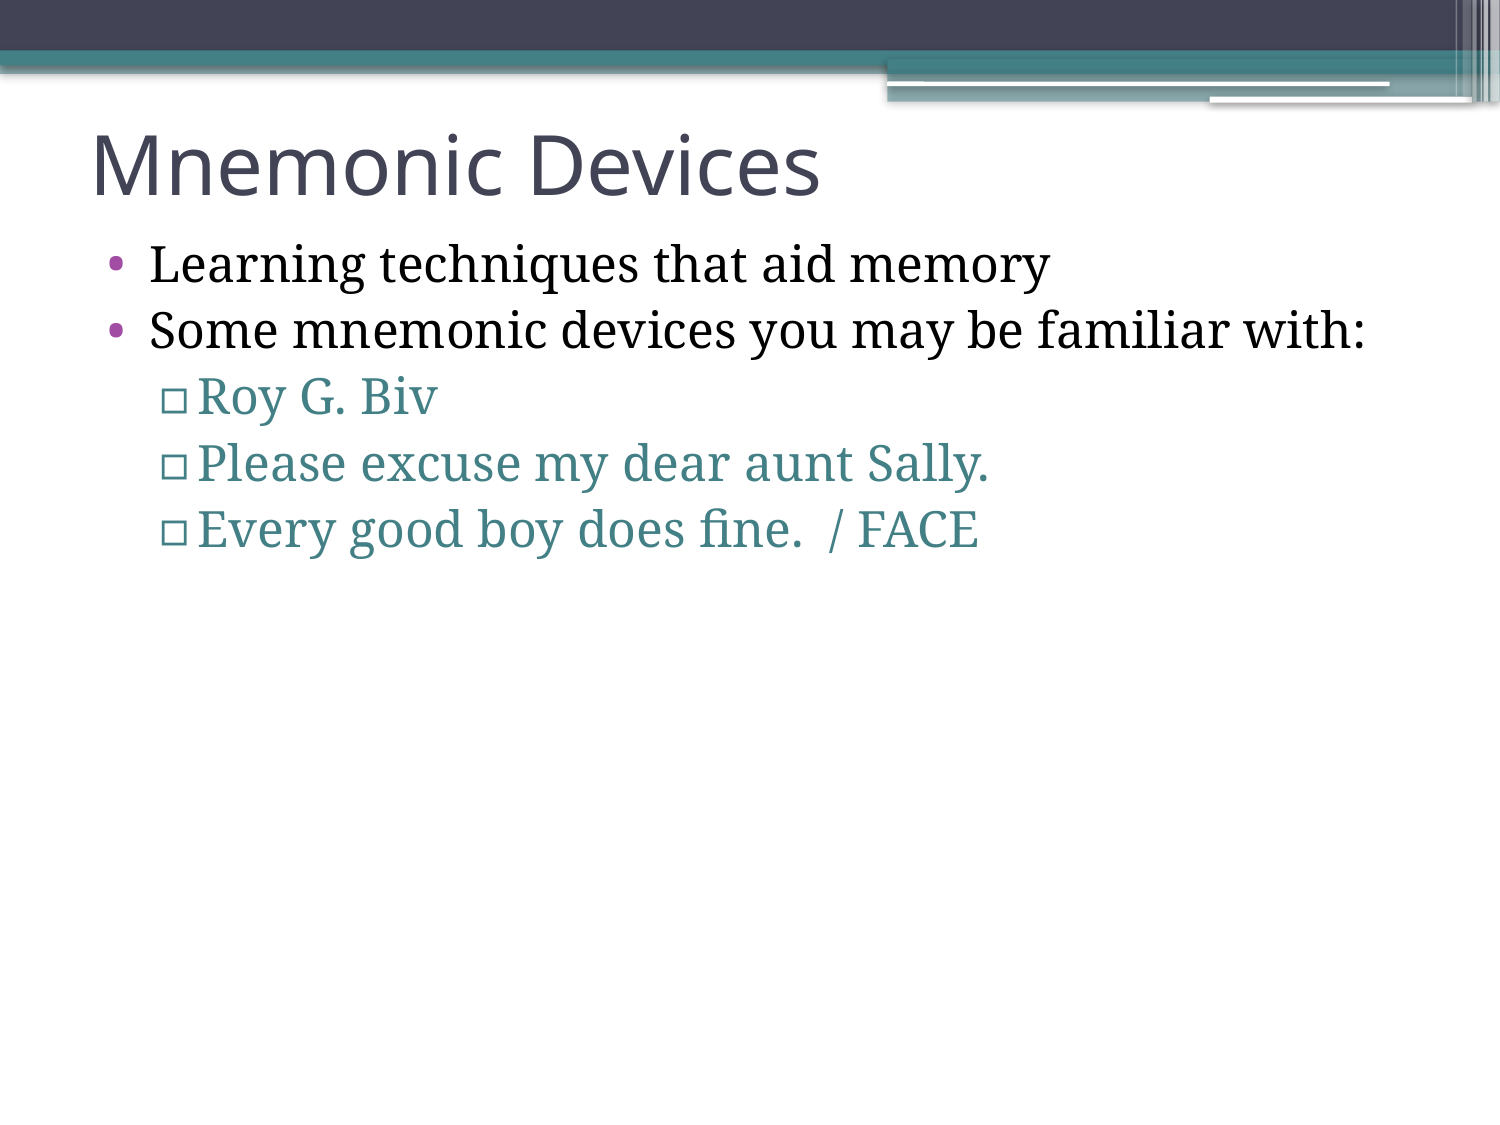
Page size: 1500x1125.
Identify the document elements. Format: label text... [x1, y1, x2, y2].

title Mnemonic Devices [75, 75, 1425, 224]
list Learning techniques that aid memory Some mnemonic devices you may be familiar with: Roy G. Biv Please excuse my dear aunt Sally. Every good boy does fine. / FACE [75, 224, 1425, 1079]
